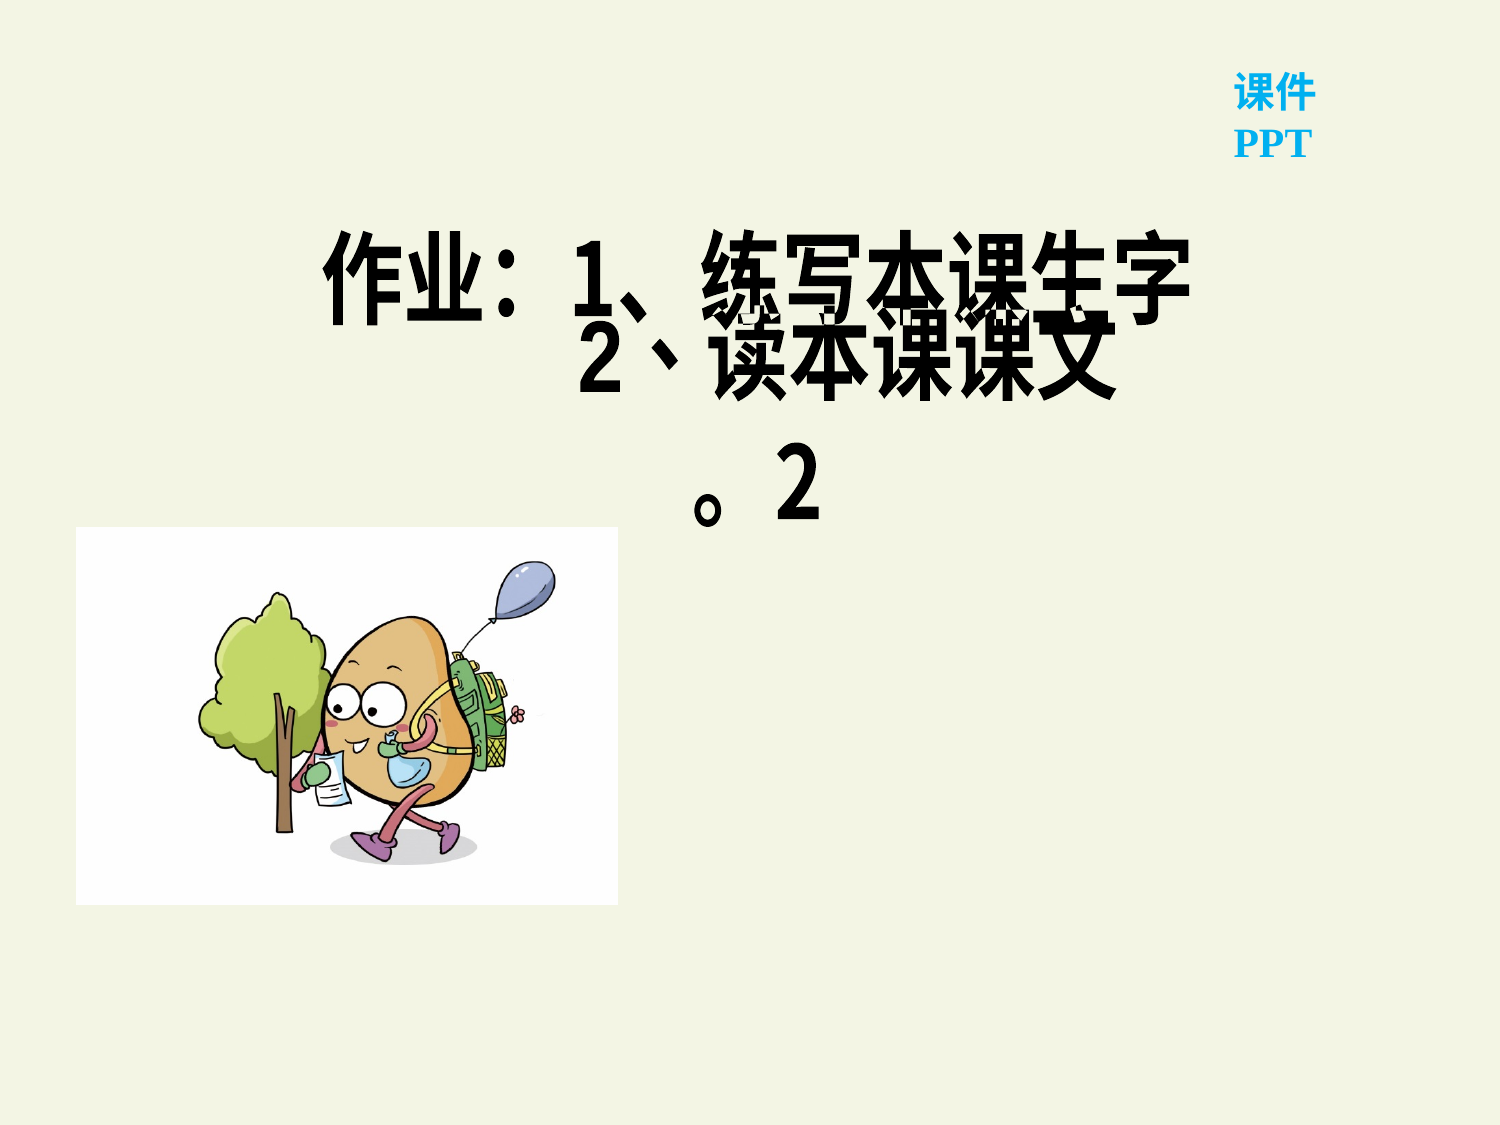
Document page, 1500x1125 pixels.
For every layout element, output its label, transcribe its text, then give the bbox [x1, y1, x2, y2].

text_box 课件PPT [1218, 58, 1418, 174]
picture [0, 0, 1500, 1125]
